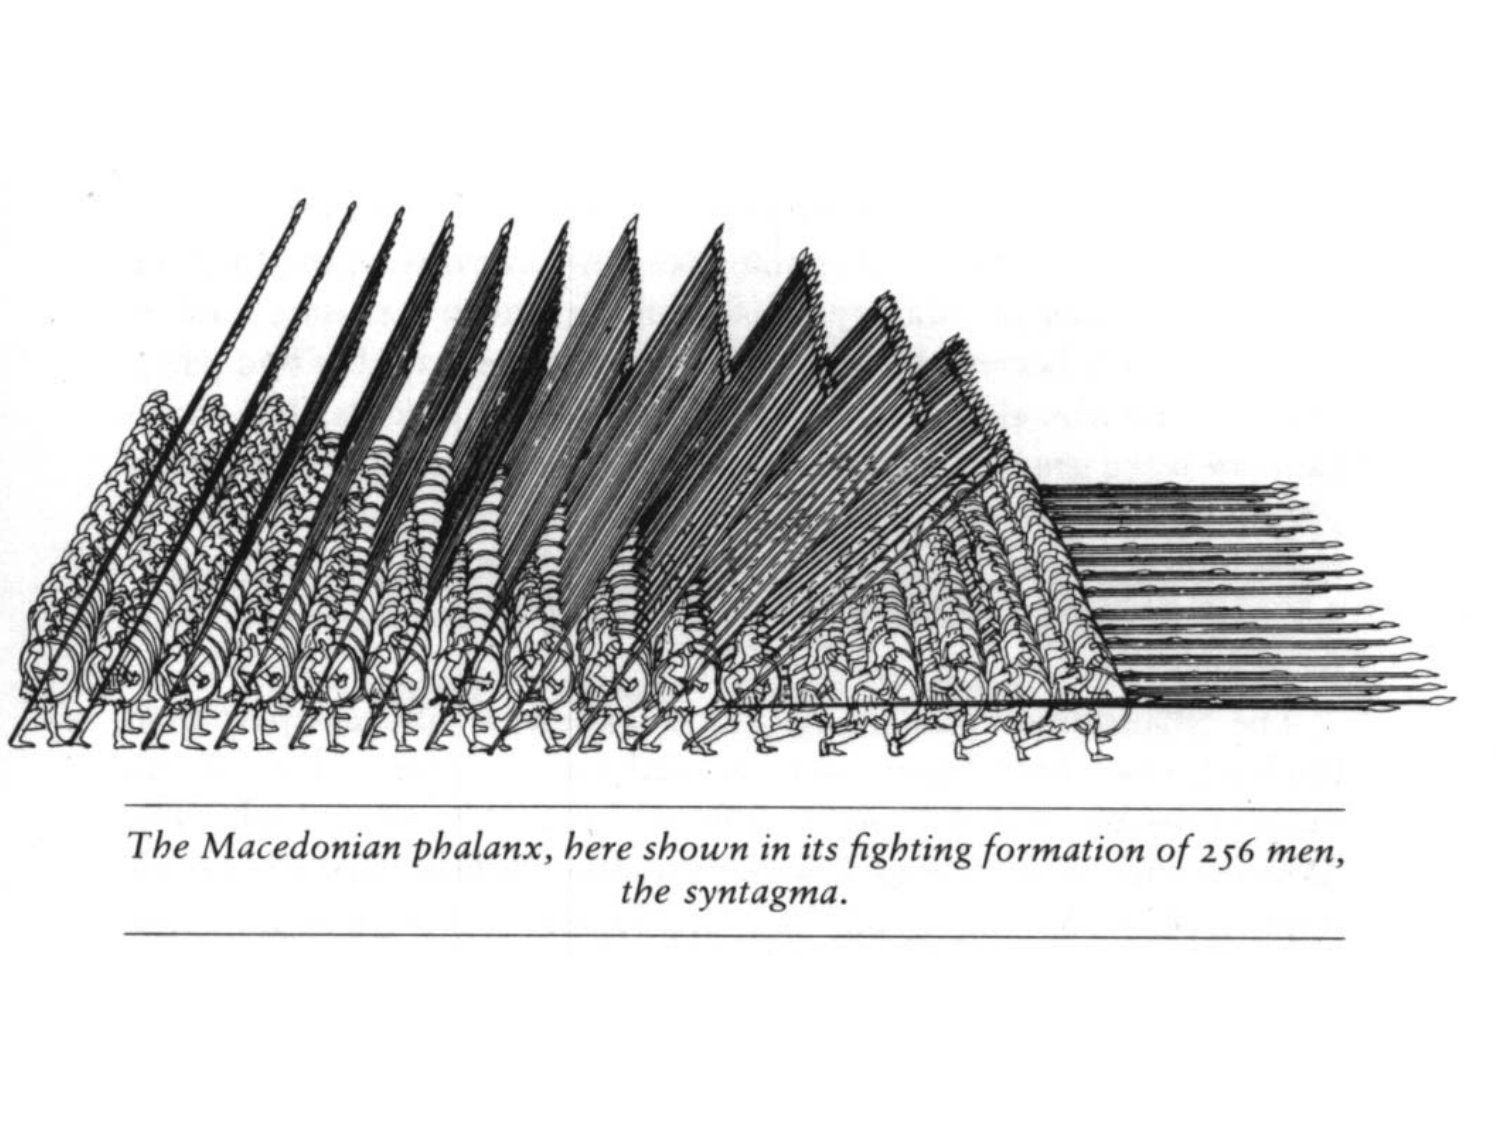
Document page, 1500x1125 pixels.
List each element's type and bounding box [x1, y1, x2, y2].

picture [0, 169, 1500, 956]
